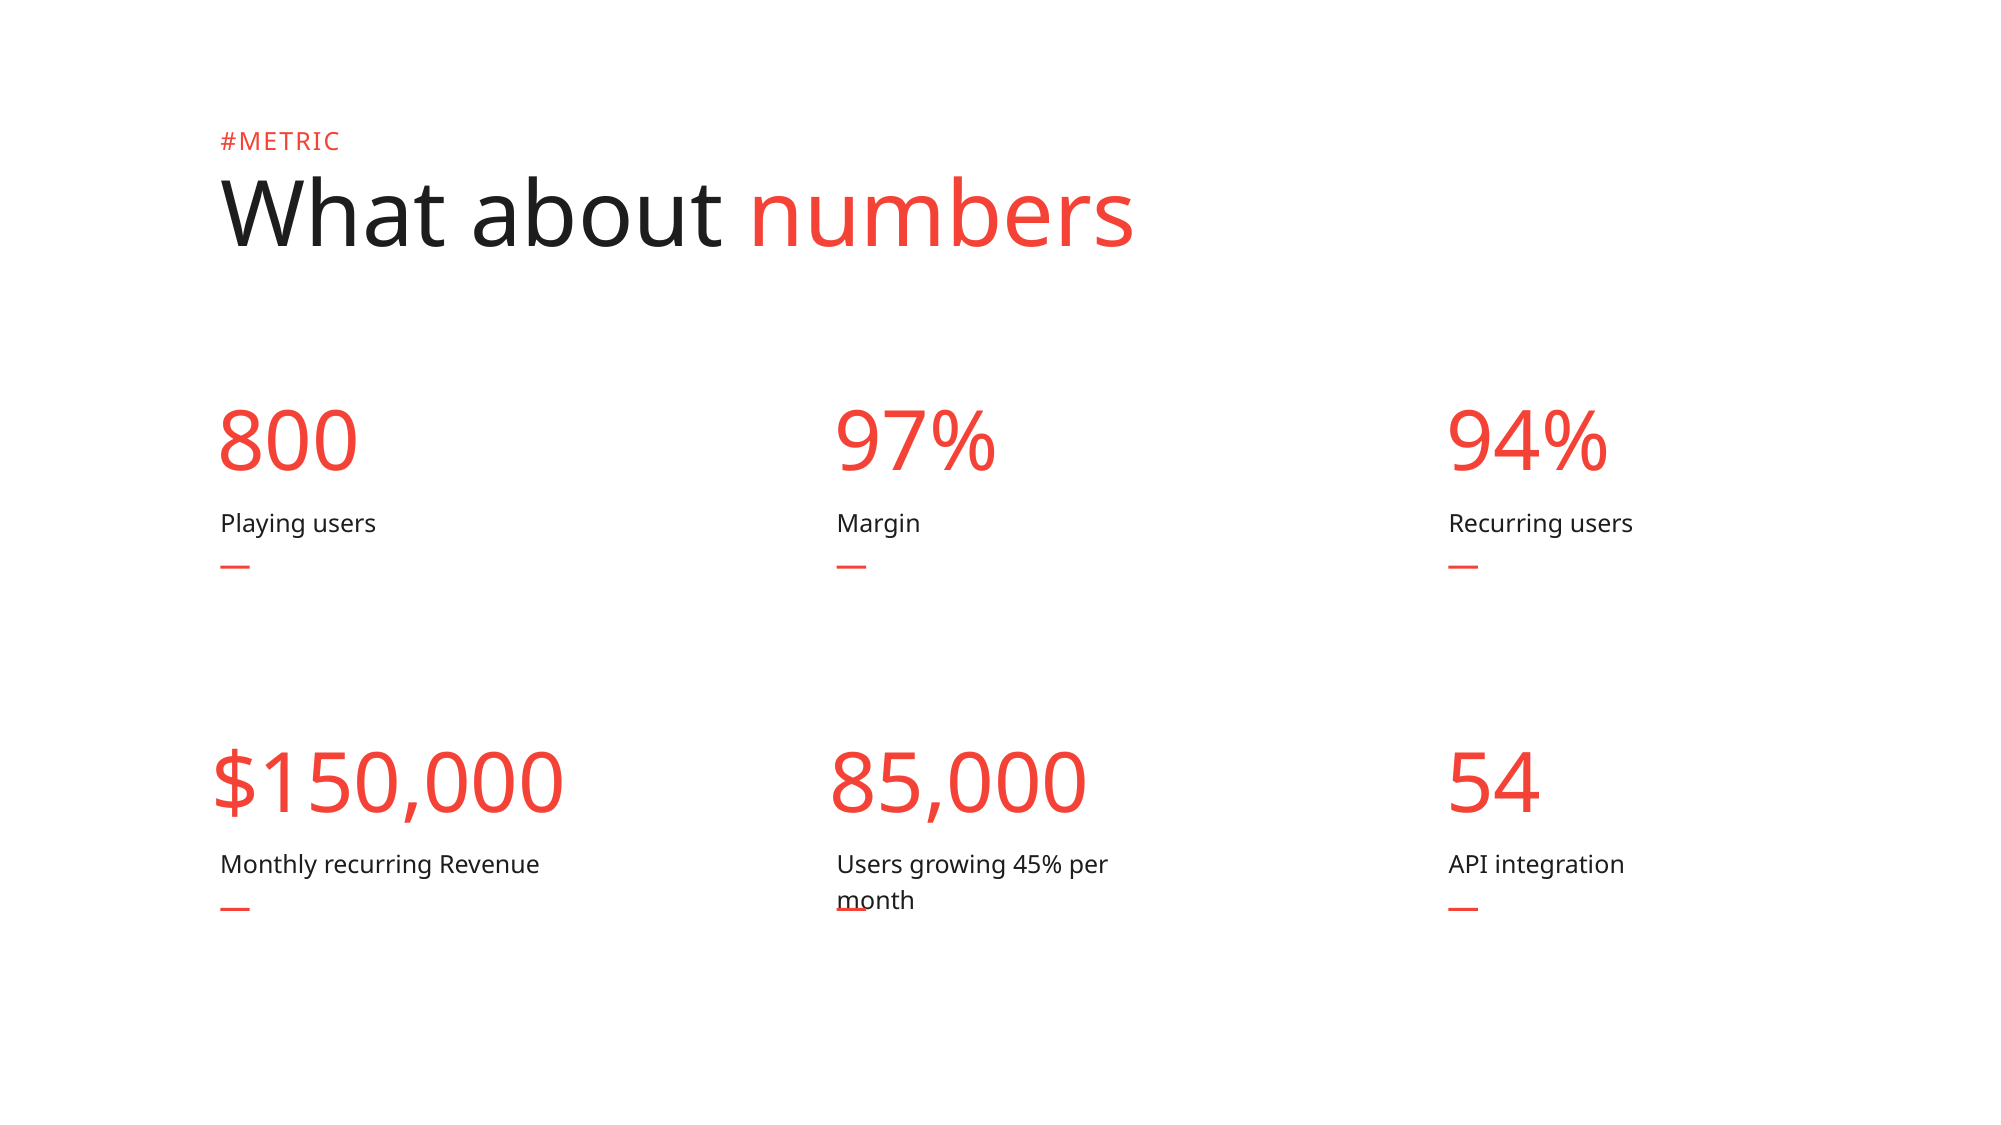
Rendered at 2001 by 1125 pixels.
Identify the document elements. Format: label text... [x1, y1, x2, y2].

text_box Recurring users [1448, 501, 1746, 538]
text_box #METRIC [220, 119, 518, 156]
text_box 94% [1446, 377, 1611, 488]
text_box 97% [834, 377, 999, 488]
text_box Monthly recurring Revenue [220, 842, 624, 879]
text_box [1447, 907, 1479, 912]
text_box [836, 907, 867, 912]
text_box 54 [1446, 718, 1542, 829]
text_box [1447, 565, 1479, 570]
text_box 85,000 [829, 718, 1090, 829]
text_box [219, 907, 251, 912]
text_box Margin [836, 501, 1134, 538]
text_box What about numbers [220, 167, 1780, 267]
text_box API integration [1448, 842, 1780, 879]
text_box Users growing 45% per month [836, 842, 1168, 915]
text_box Playing users [220, 501, 518, 538]
text_box [219, 565, 251, 570]
text_box 800 [217, 377, 360, 488]
text_box [836, 565, 867, 570]
text_box $150,000 [211, 718, 566, 829]
